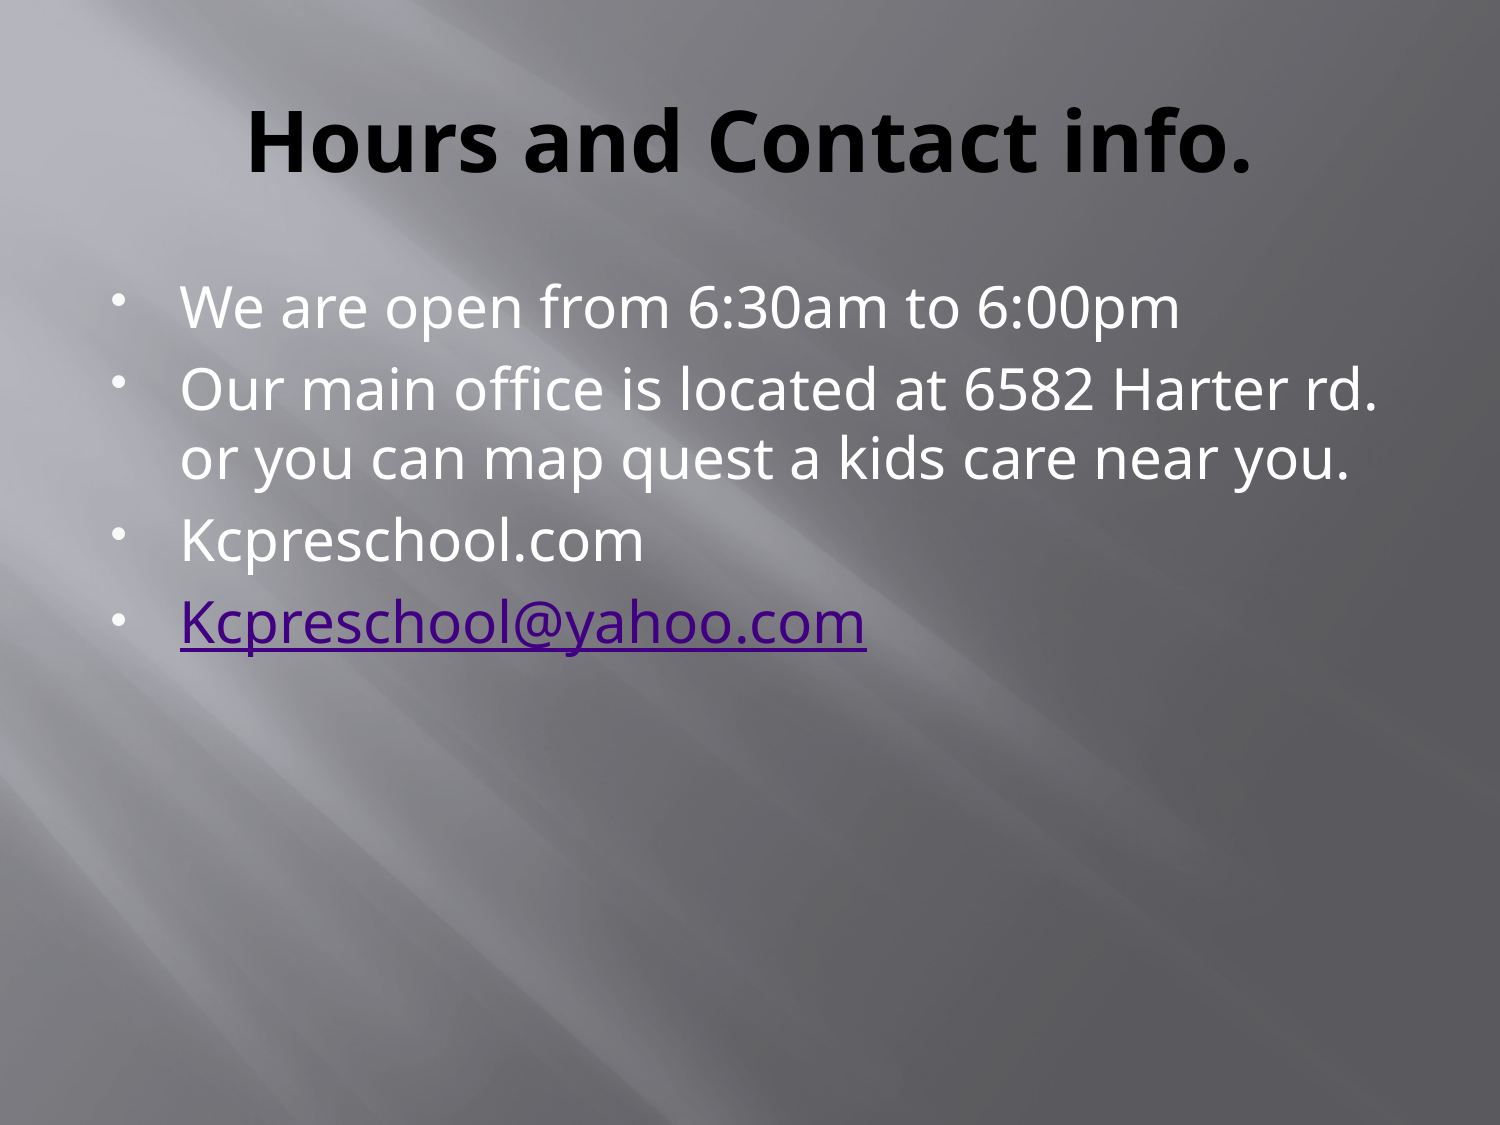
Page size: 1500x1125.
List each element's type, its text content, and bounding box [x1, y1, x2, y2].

title Hours and Contact info. [75, 45, 1425, 233]
list We are open from 6:30am to 6:00pm Our main office is located at 6582 Harter rd. or you can map quest a kids care near you. Kcpreschool.com Kcpreschool@yahoo.com [75, 262, 1425, 1035]
